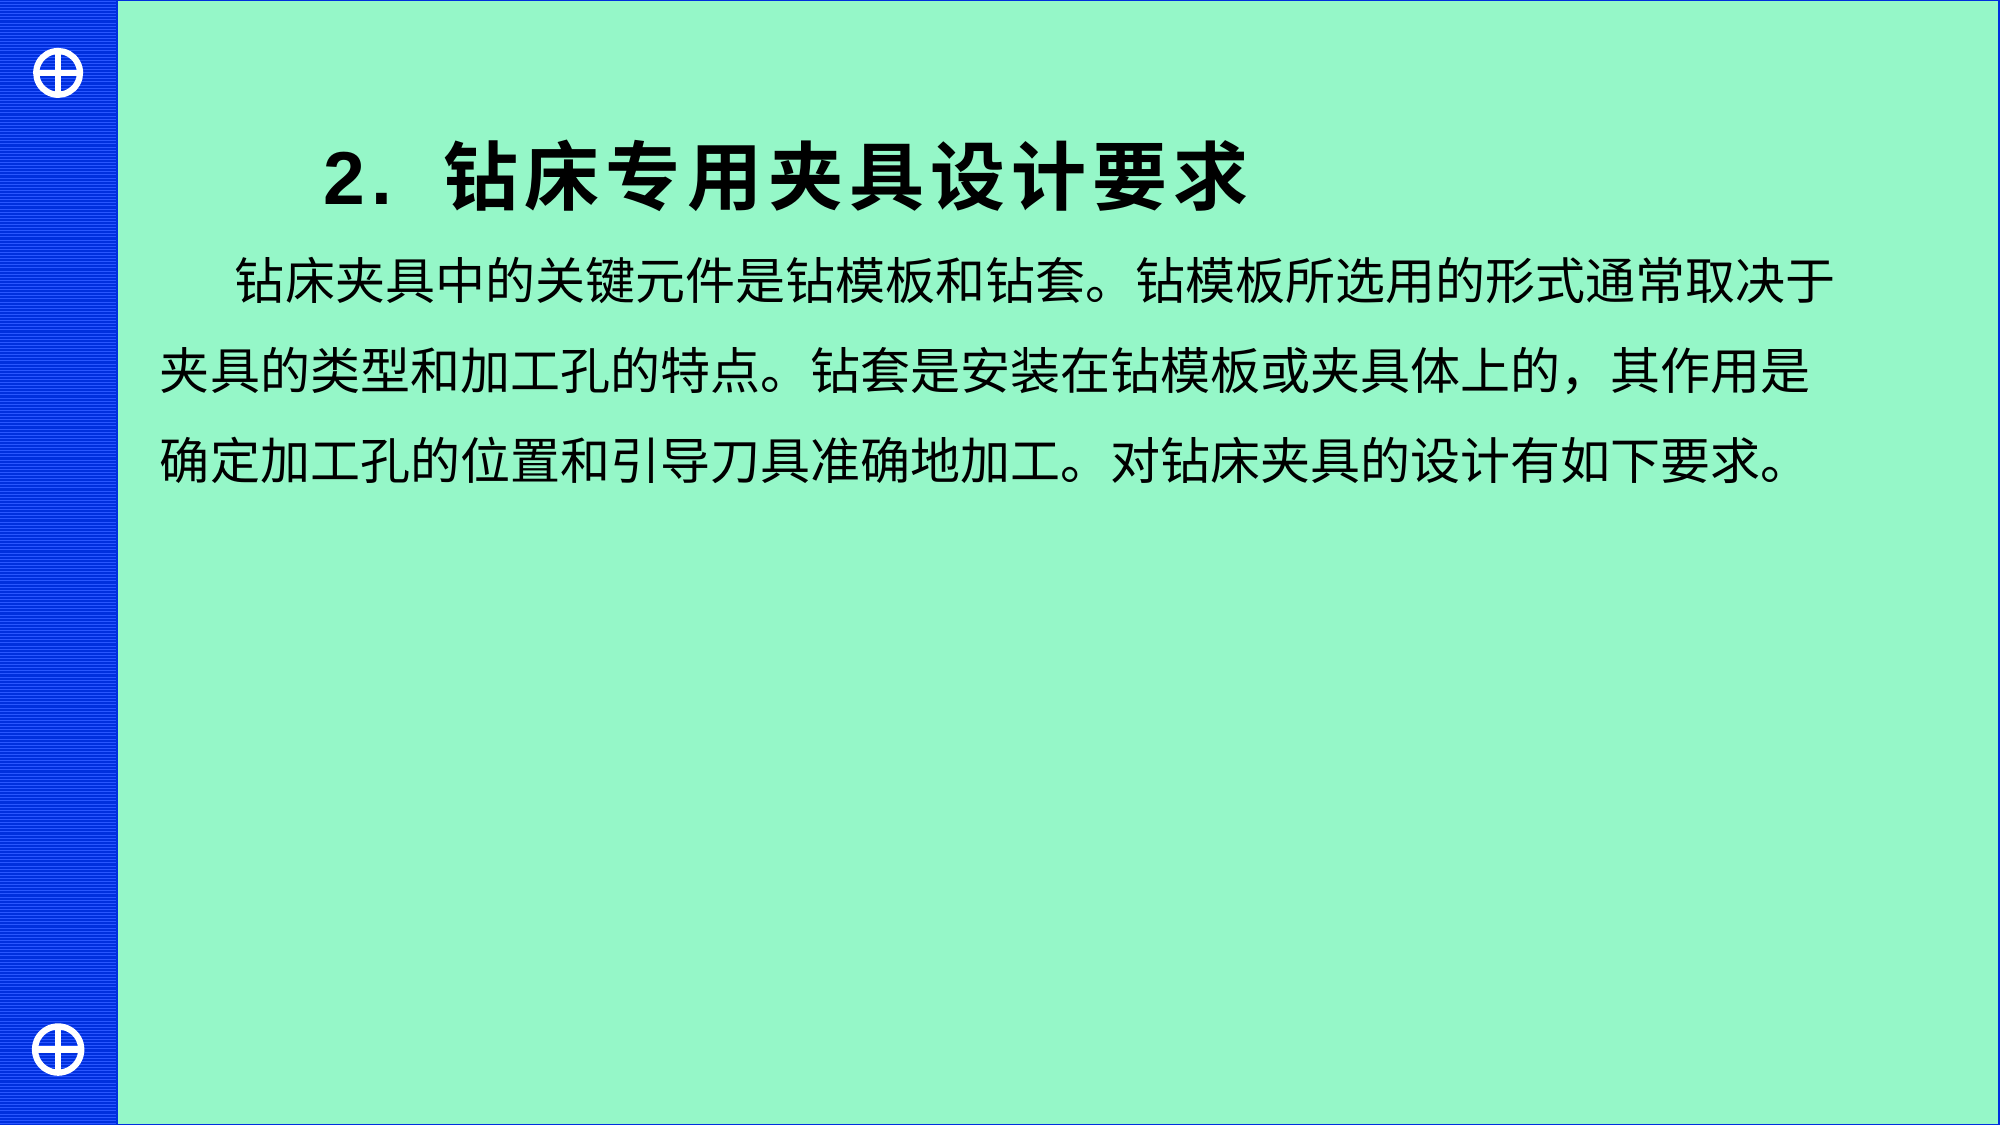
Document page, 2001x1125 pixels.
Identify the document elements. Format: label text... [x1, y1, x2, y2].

text_box 钻床夹具中的关键元件是钻模板和钻套。钻模板所选用的形式通常取决于夹具的类型和加工孔的特点。钻套是安装在钻模板或夹具体上的，其作用是确定加工孔的位置和引导刀具准确地加工。对钻床夹具的设计有如下要求。 [145, 212, 1853, 558]
text_box 2. 钻床专用夹具设计要求 [173, 106, 1462, 212]
